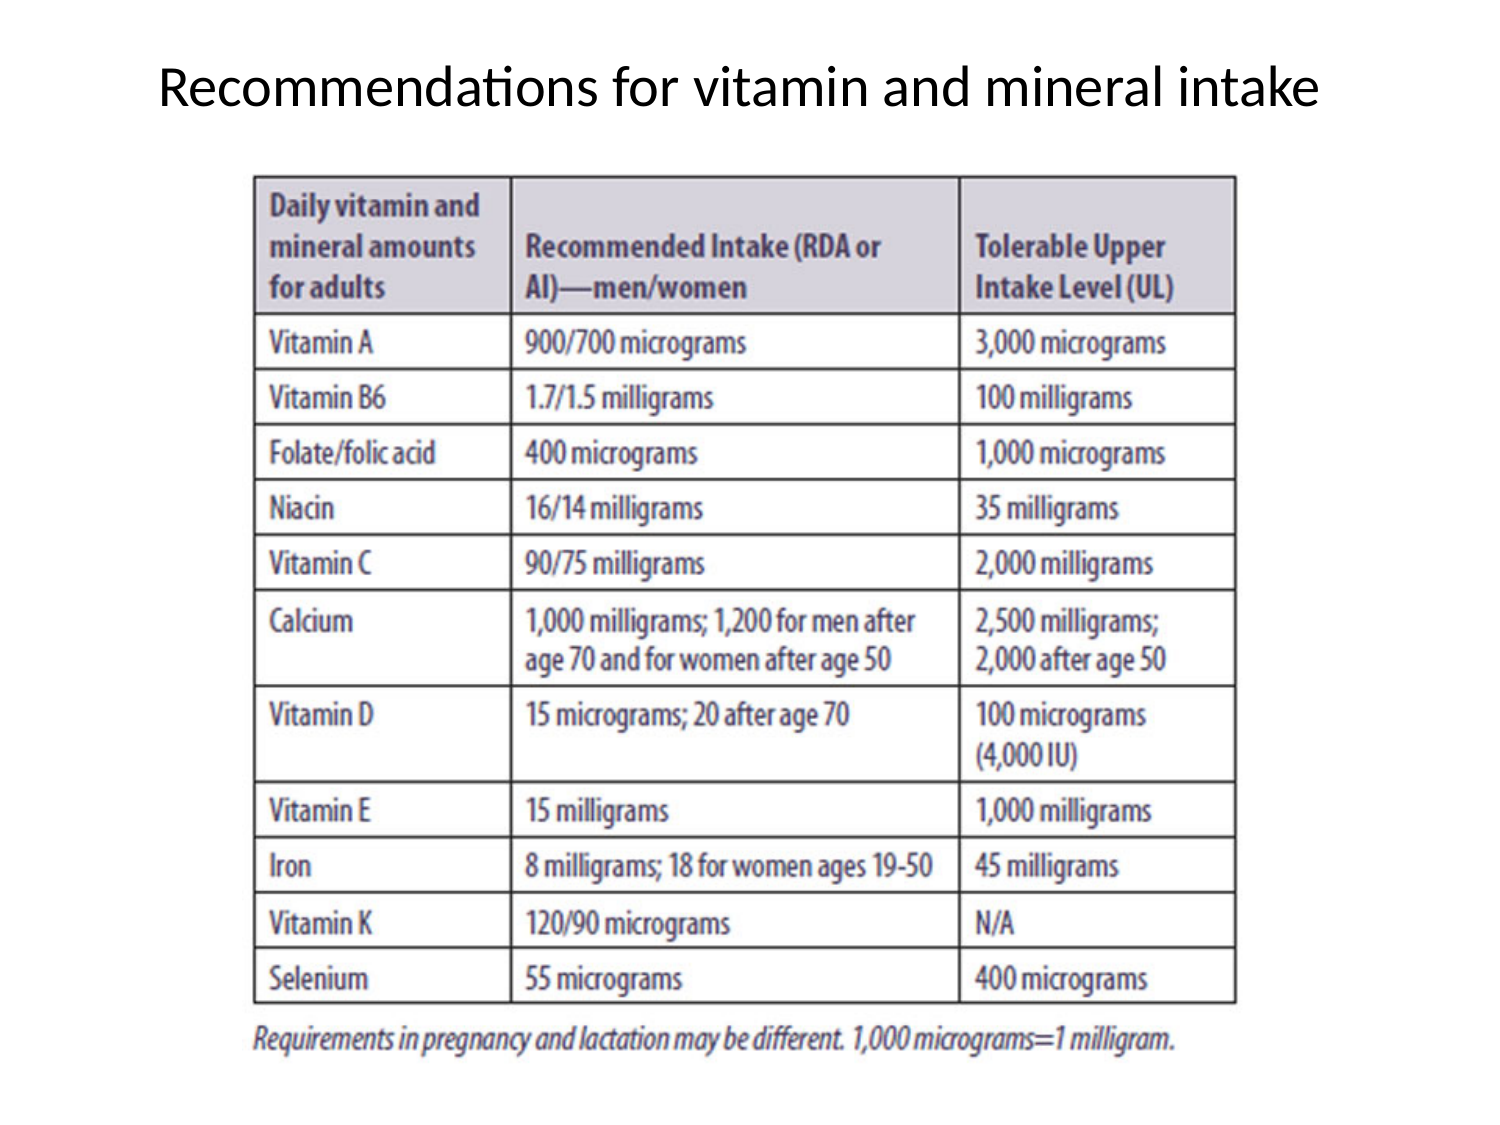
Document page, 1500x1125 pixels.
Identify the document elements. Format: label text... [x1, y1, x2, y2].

title Recommendations for vitamin and mineral intake [64, 42, 1415, 124]
picture [241, 162, 1258, 1071]
